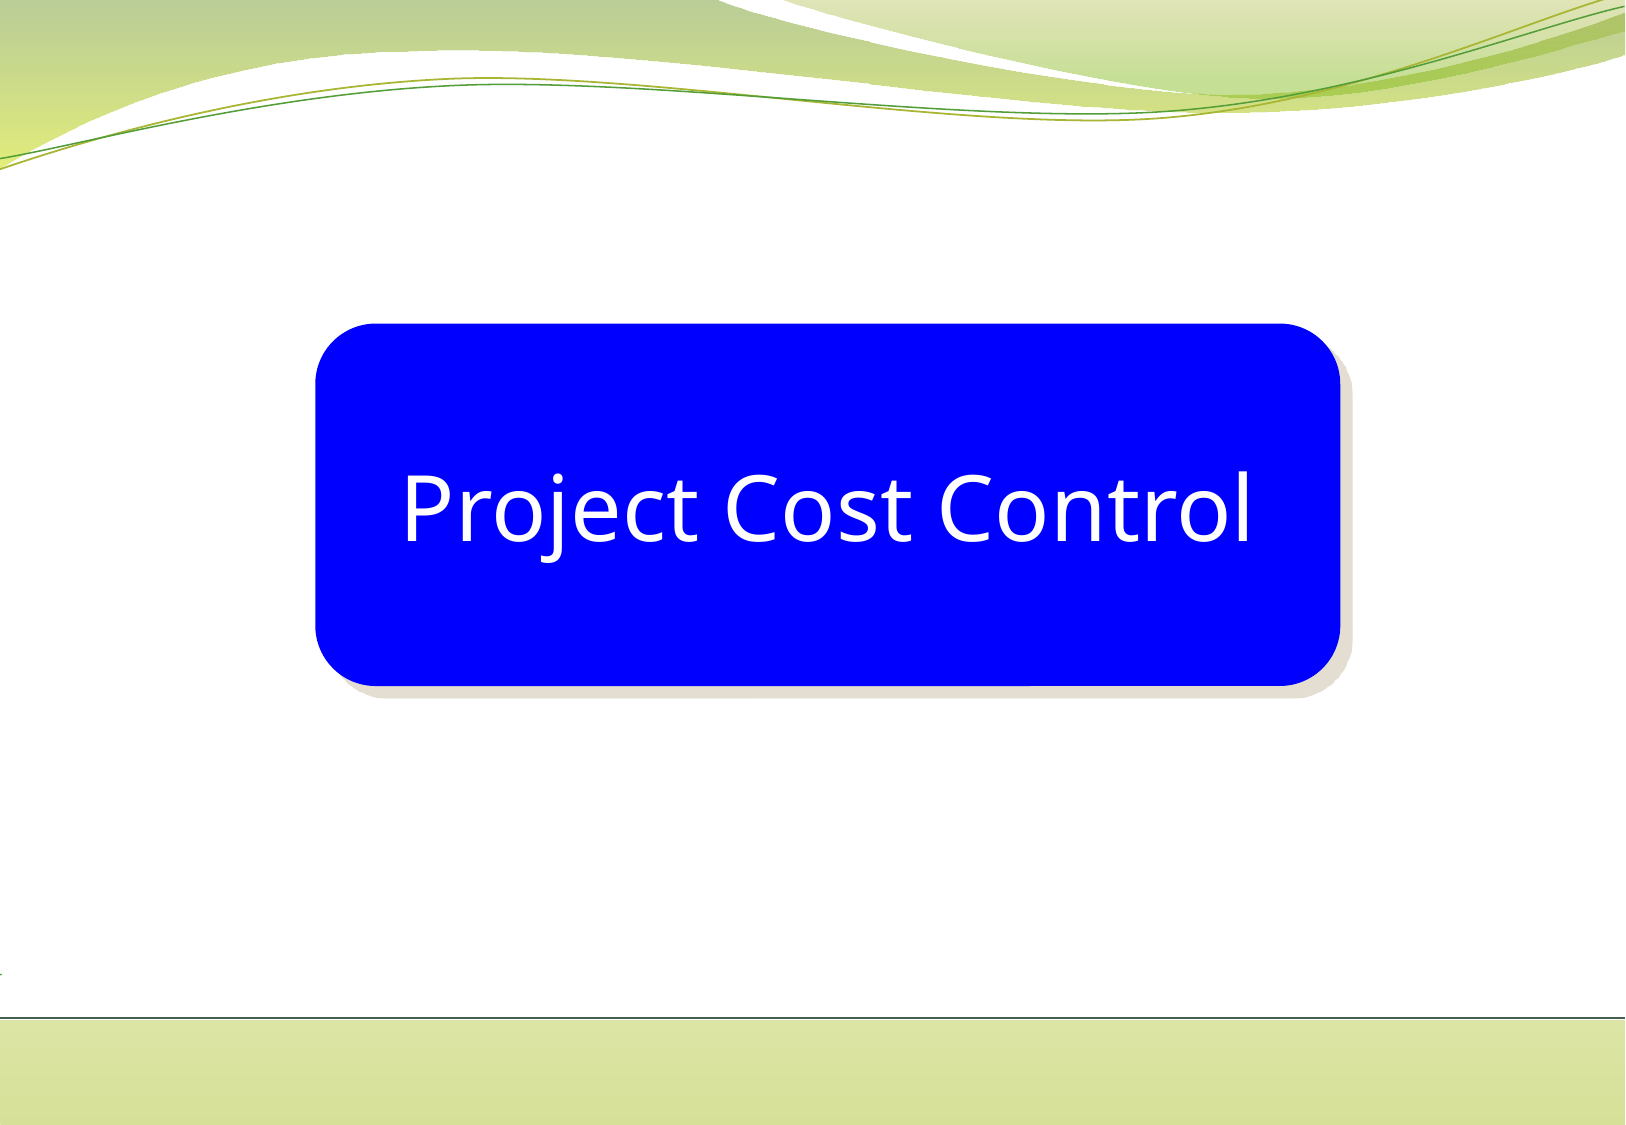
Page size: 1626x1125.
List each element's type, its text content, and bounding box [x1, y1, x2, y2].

text_box Project Cost Control [315, 323, 1341, 687]
